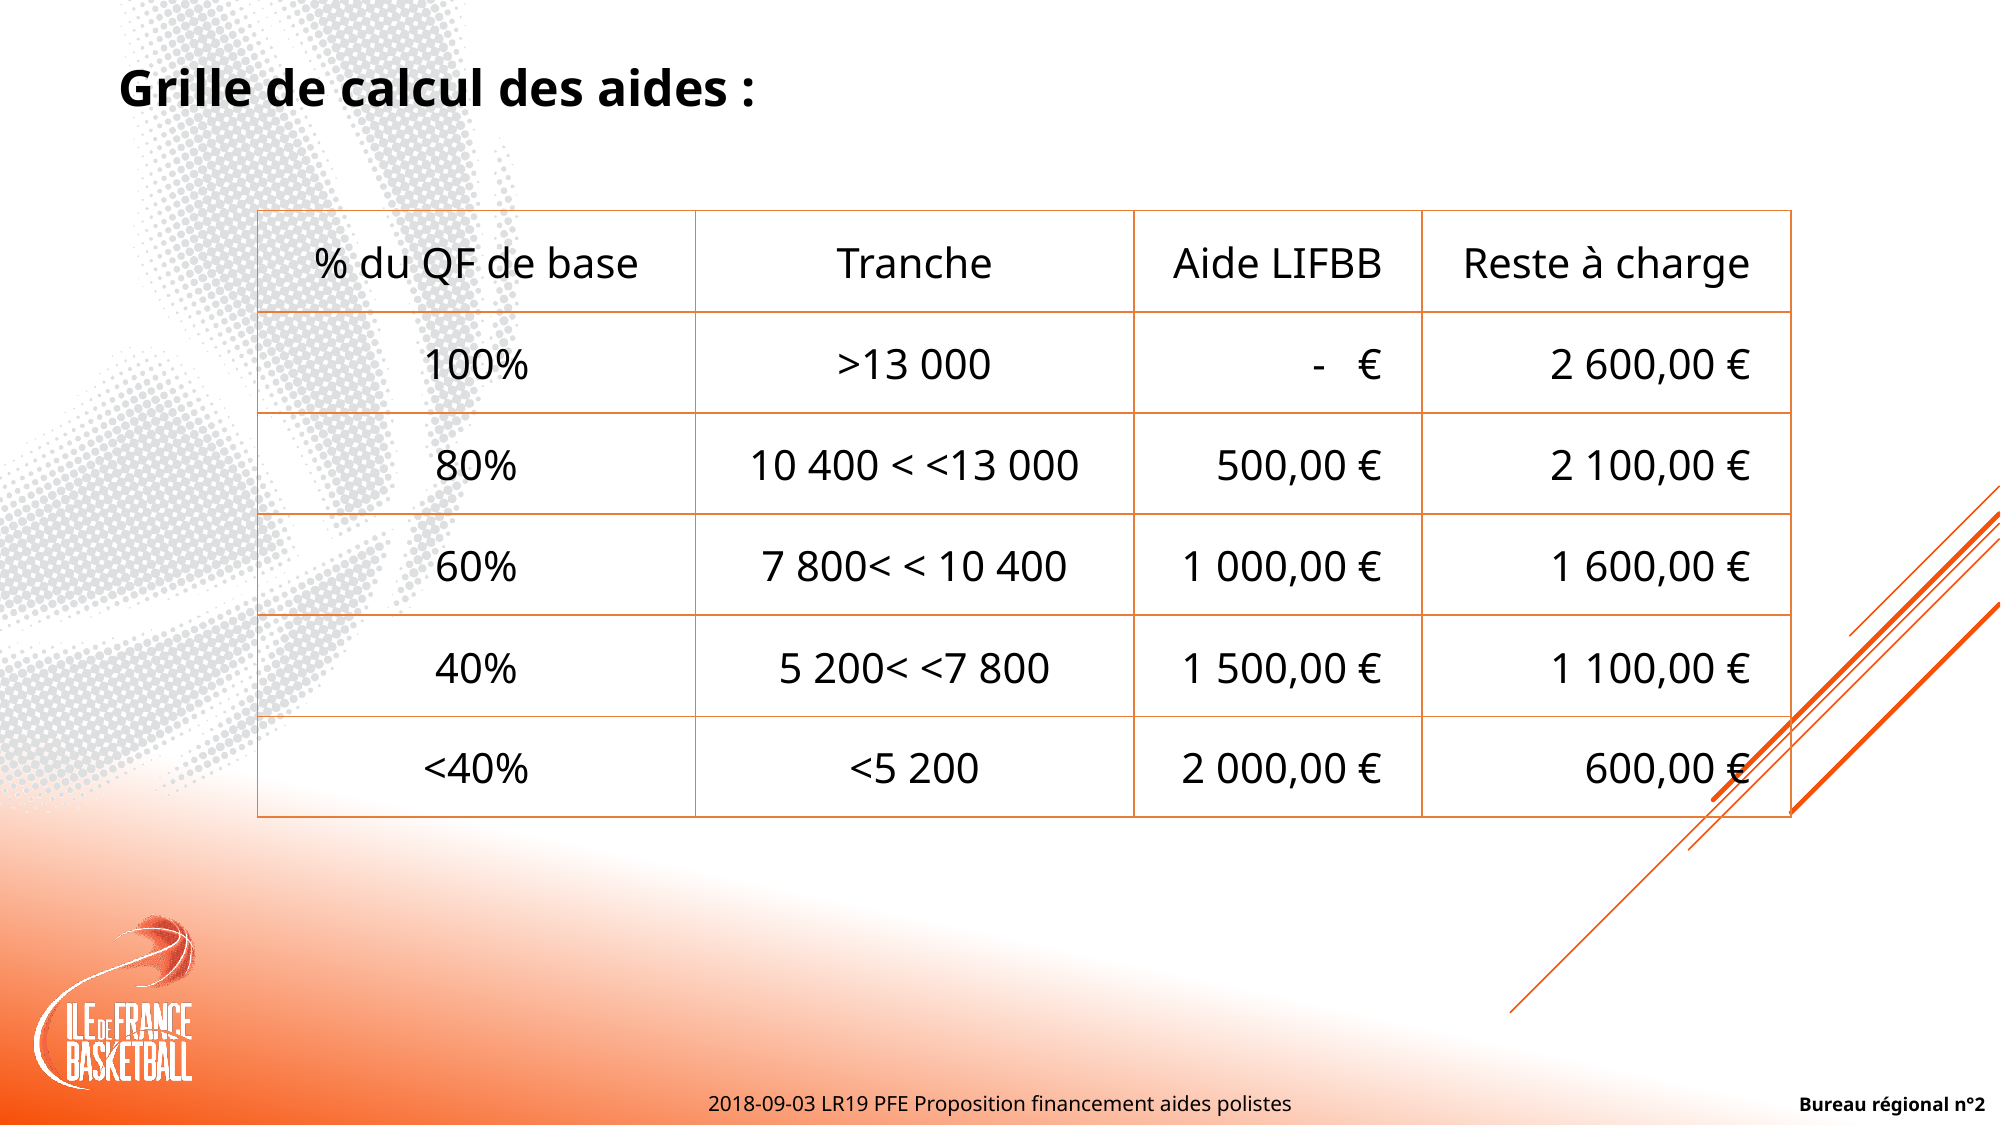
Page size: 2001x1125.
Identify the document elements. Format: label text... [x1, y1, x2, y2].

table_cell 2 000,00 € [1135, 717, 1421, 816]
picture [0, 0, 555, 835]
table_cell 1 600,00 € [1423, 515, 1790, 614]
table_cell 1 500,00 € [1135, 616, 1421, 716]
table_cell 7 800< < 10 400 [696, 515, 1133, 614]
table_cell 80% [258, 414, 695, 513]
table_cell - € [1135, 313, 1421, 412]
picture [11, 913, 203, 1090]
table_cell 2 100,00 € [1423, 414, 1790, 513]
table_cell 600,00 € [1423, 717, 1790, 816]
table_cell >13 000 [696, 313, 1133, 412]
table_header Tranche [696, 211, 1133, 311]
table_cell 40% [258, 616, 695, 716]
footer 2018-09-03 LR19 PFE Proposition financement aides polistes [593, 1083, 1407, 1125]
slide_number Bureau régional n°2 [1624, 1083, 2000, 1125]
table_cell 100% [258, 313, 695, 412]
table_cell 1 100,00 € [1423, 616, 1790, 716]
table_cell <5 200 [696, 717, 1133, 816]
text_box Grille de calcul des aides : [104, 48, 771, 124]
table_cell <40% [258, 717, 695, 816]
table_cell 1 000,00 € [1135, 515, 1421, 614]
table_cell 500,00 € [1135, 414, 1421, 513]
table_cell 5 200< <7 800 [696, 616, 1133, 716]
table_header Reste à charge [1423, 211, 1790, 311]
table_cell 60% [258, 515, 695, 614]
table_cell 10 400 < <13 000 [696, 414, 1133, 513]
table_cell 2 600,00 € [1423, 313, 1790, 412]
table_header % du QF de base [258, 211, 695, 311]
table_header Aide LIFBB [1135, 211, 1421, 311]
